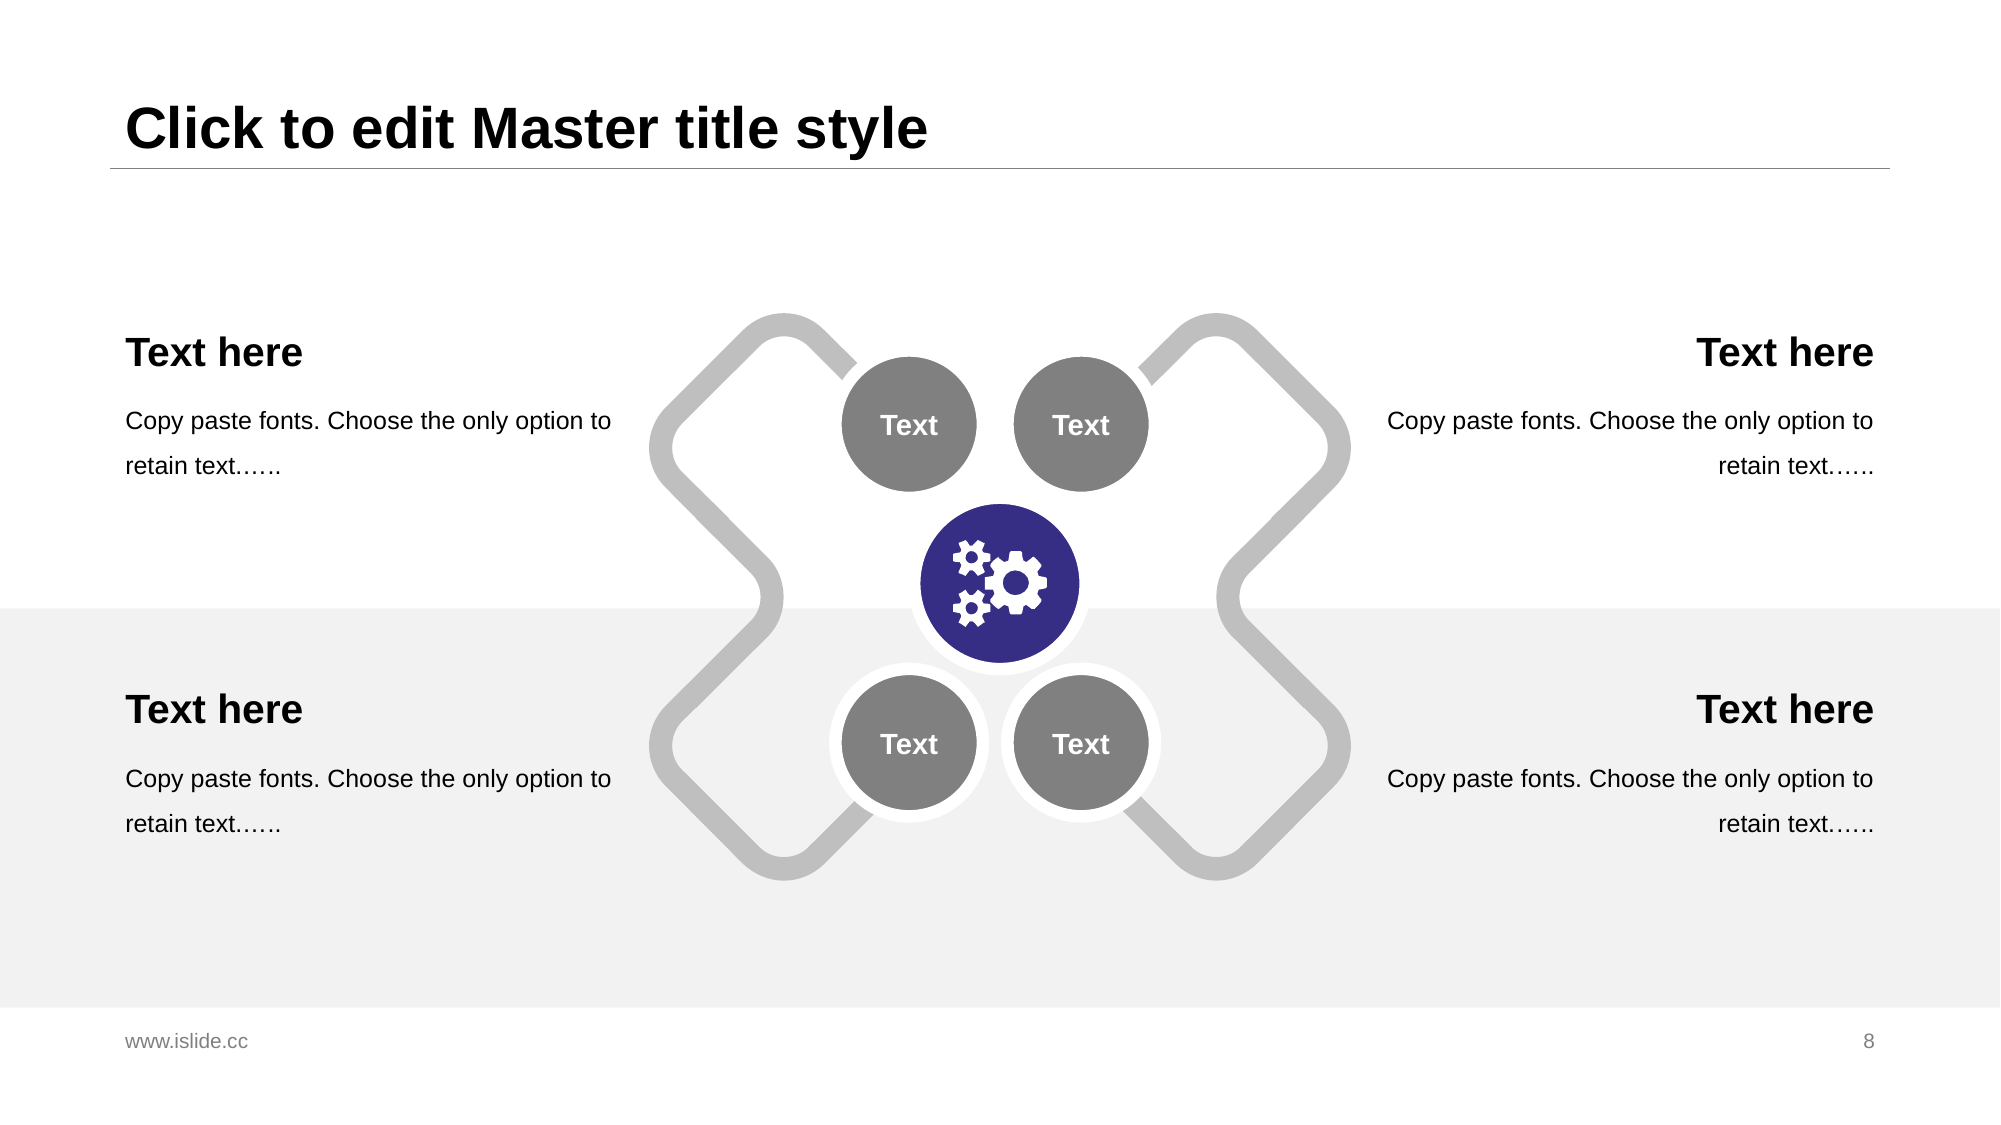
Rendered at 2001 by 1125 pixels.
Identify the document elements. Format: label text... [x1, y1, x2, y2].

footer www.islide.cc [109, 1023, 790, 1058]
slide_number 8 [1412, 1023, 1890, 1058]
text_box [0, 313, 2000, 1008]
title Click to edit Master title style [109, 0, 1890, 169]
